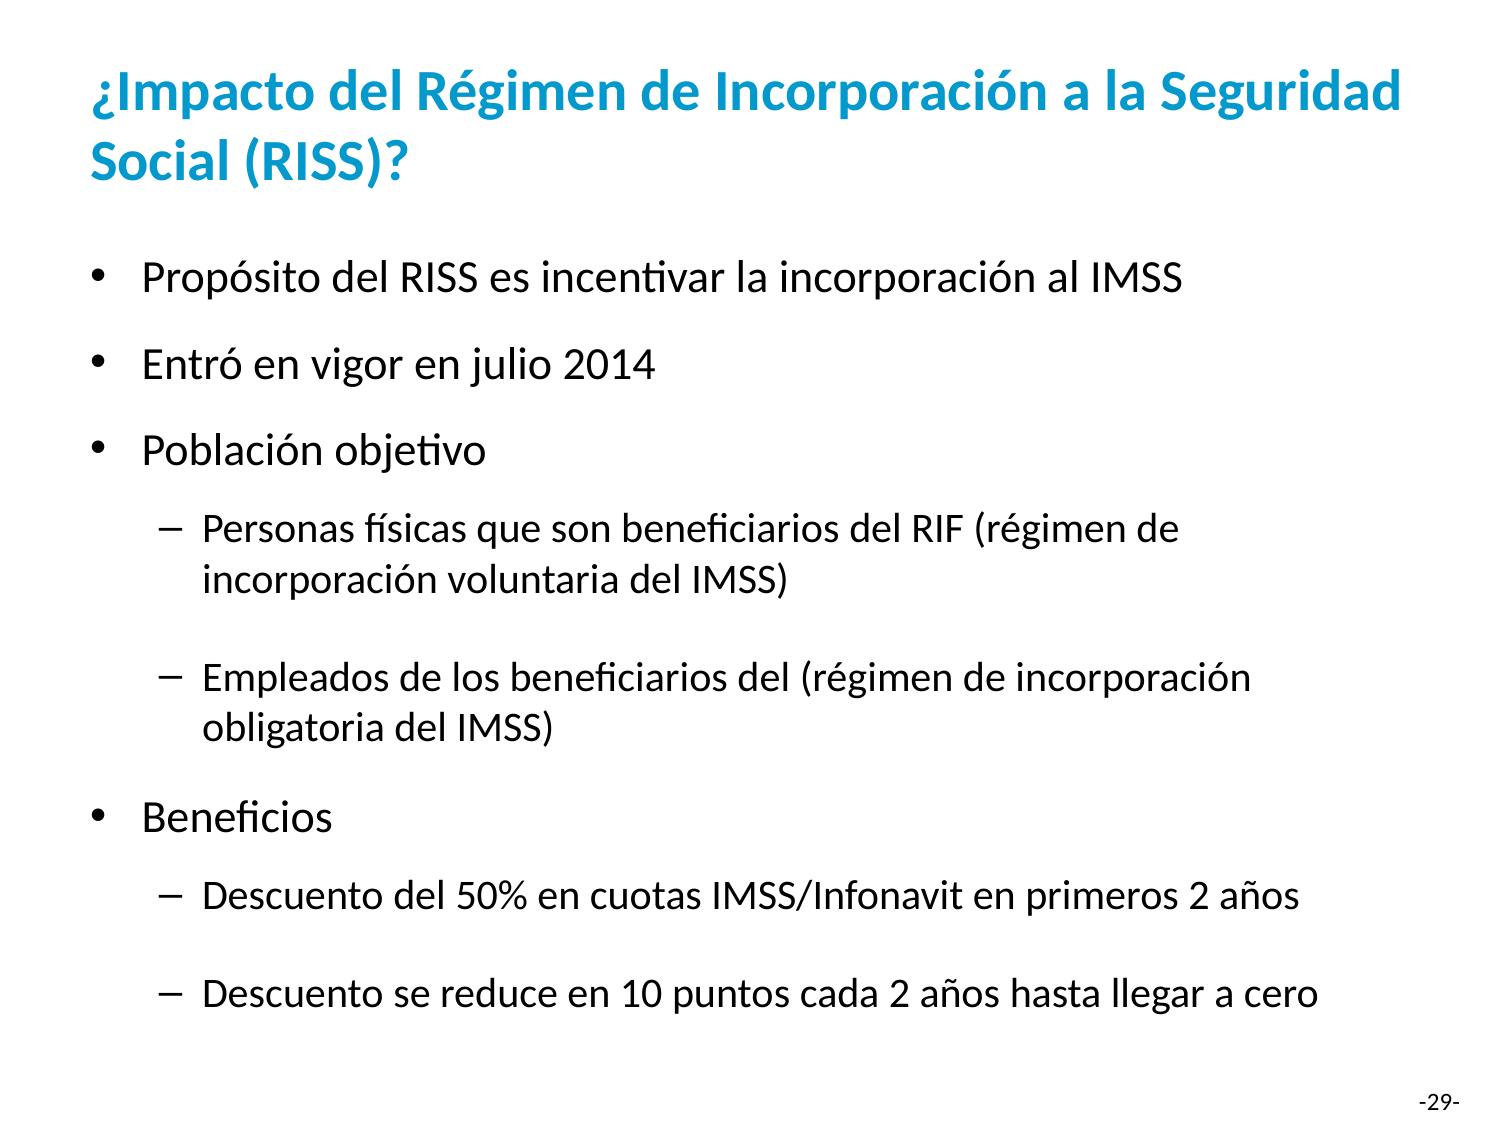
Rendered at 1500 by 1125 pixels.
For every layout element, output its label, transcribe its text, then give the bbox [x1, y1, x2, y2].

list Propósito del RISS es incentivar la incorporación al IMSS Entró en vigor en julio 2014 Población objetivo Personas físicas que son beneficiarios del RIF (régimen de incorporación voluntaria del IMSS) Empleados de los beneficiarios del (régimen de incorporación obligatoria del IMSS) Beneficios Descuento del 50% en cuotas IMSS/Infonavit en primeros 2 años Descuento se reduce en 10 puntos cada 2 años hasta llegar a cero [75, 249, 1438, 1025]
slide_number -29- [1125, 1077, 1475, 1125]
title ¿Impacto del Régimen de Incorporación a la Seguridad Social (RISS)? [75, 70, 1463, 175]
